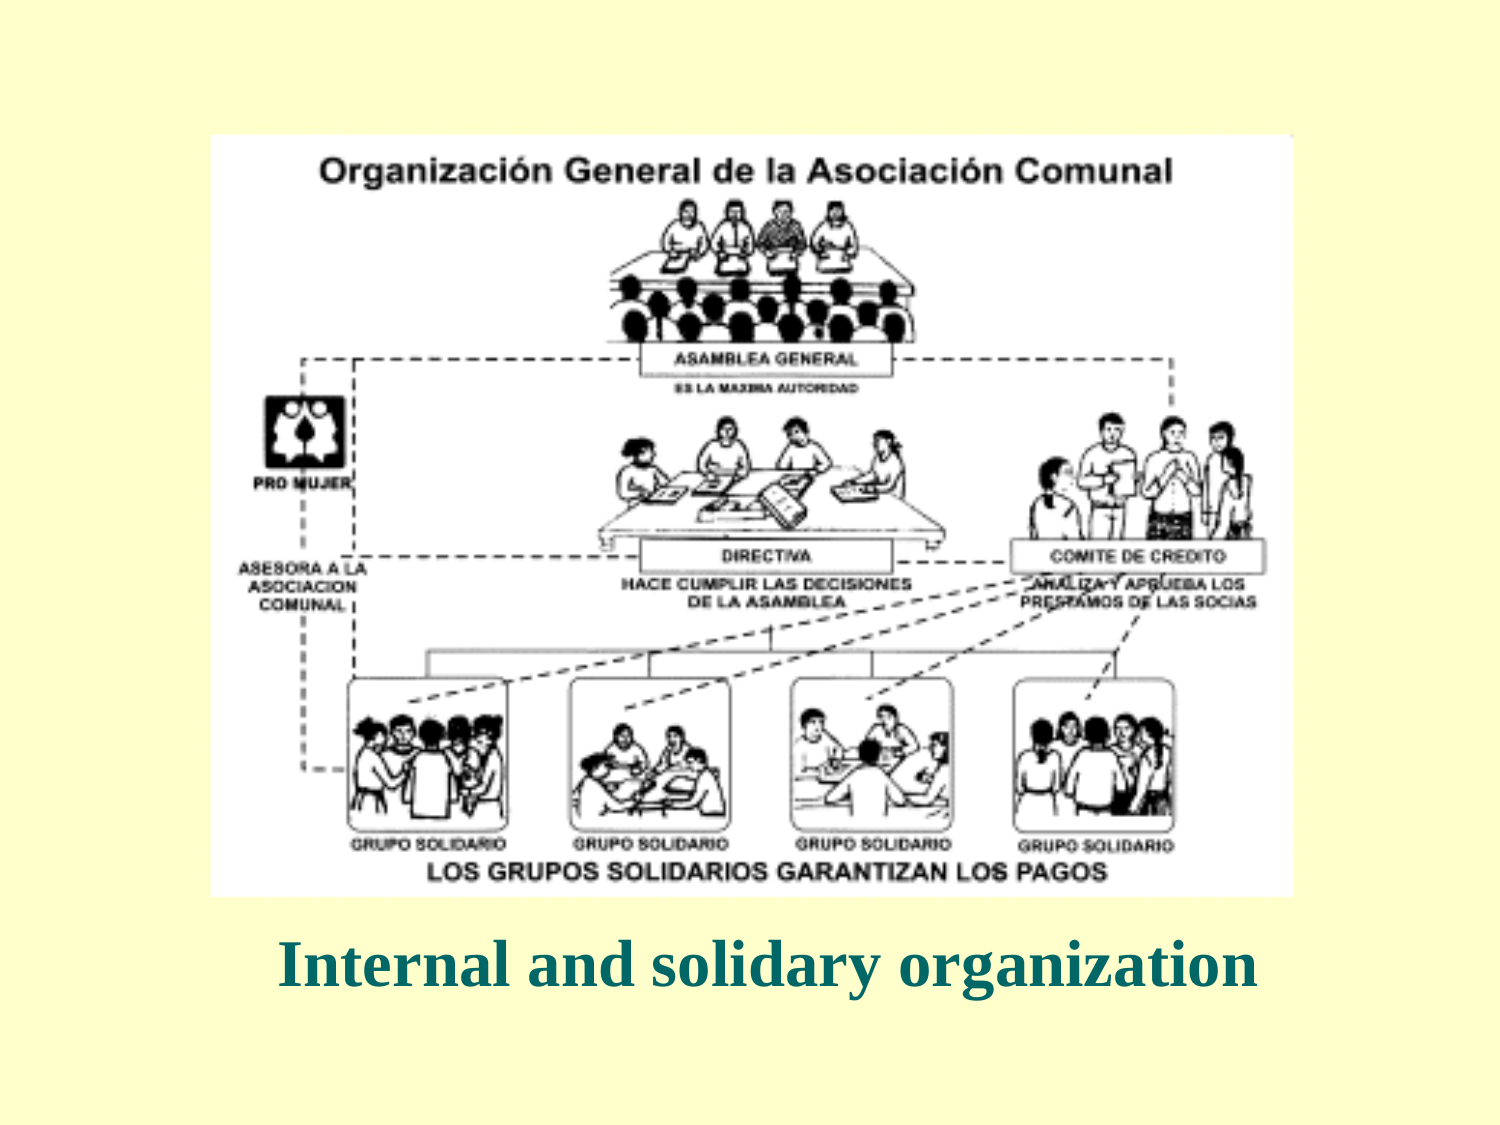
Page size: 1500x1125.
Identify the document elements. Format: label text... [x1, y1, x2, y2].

text_box Internal and solidary organization [225, 912, 1313, 1008]
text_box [199, 121, 1301, 901]
